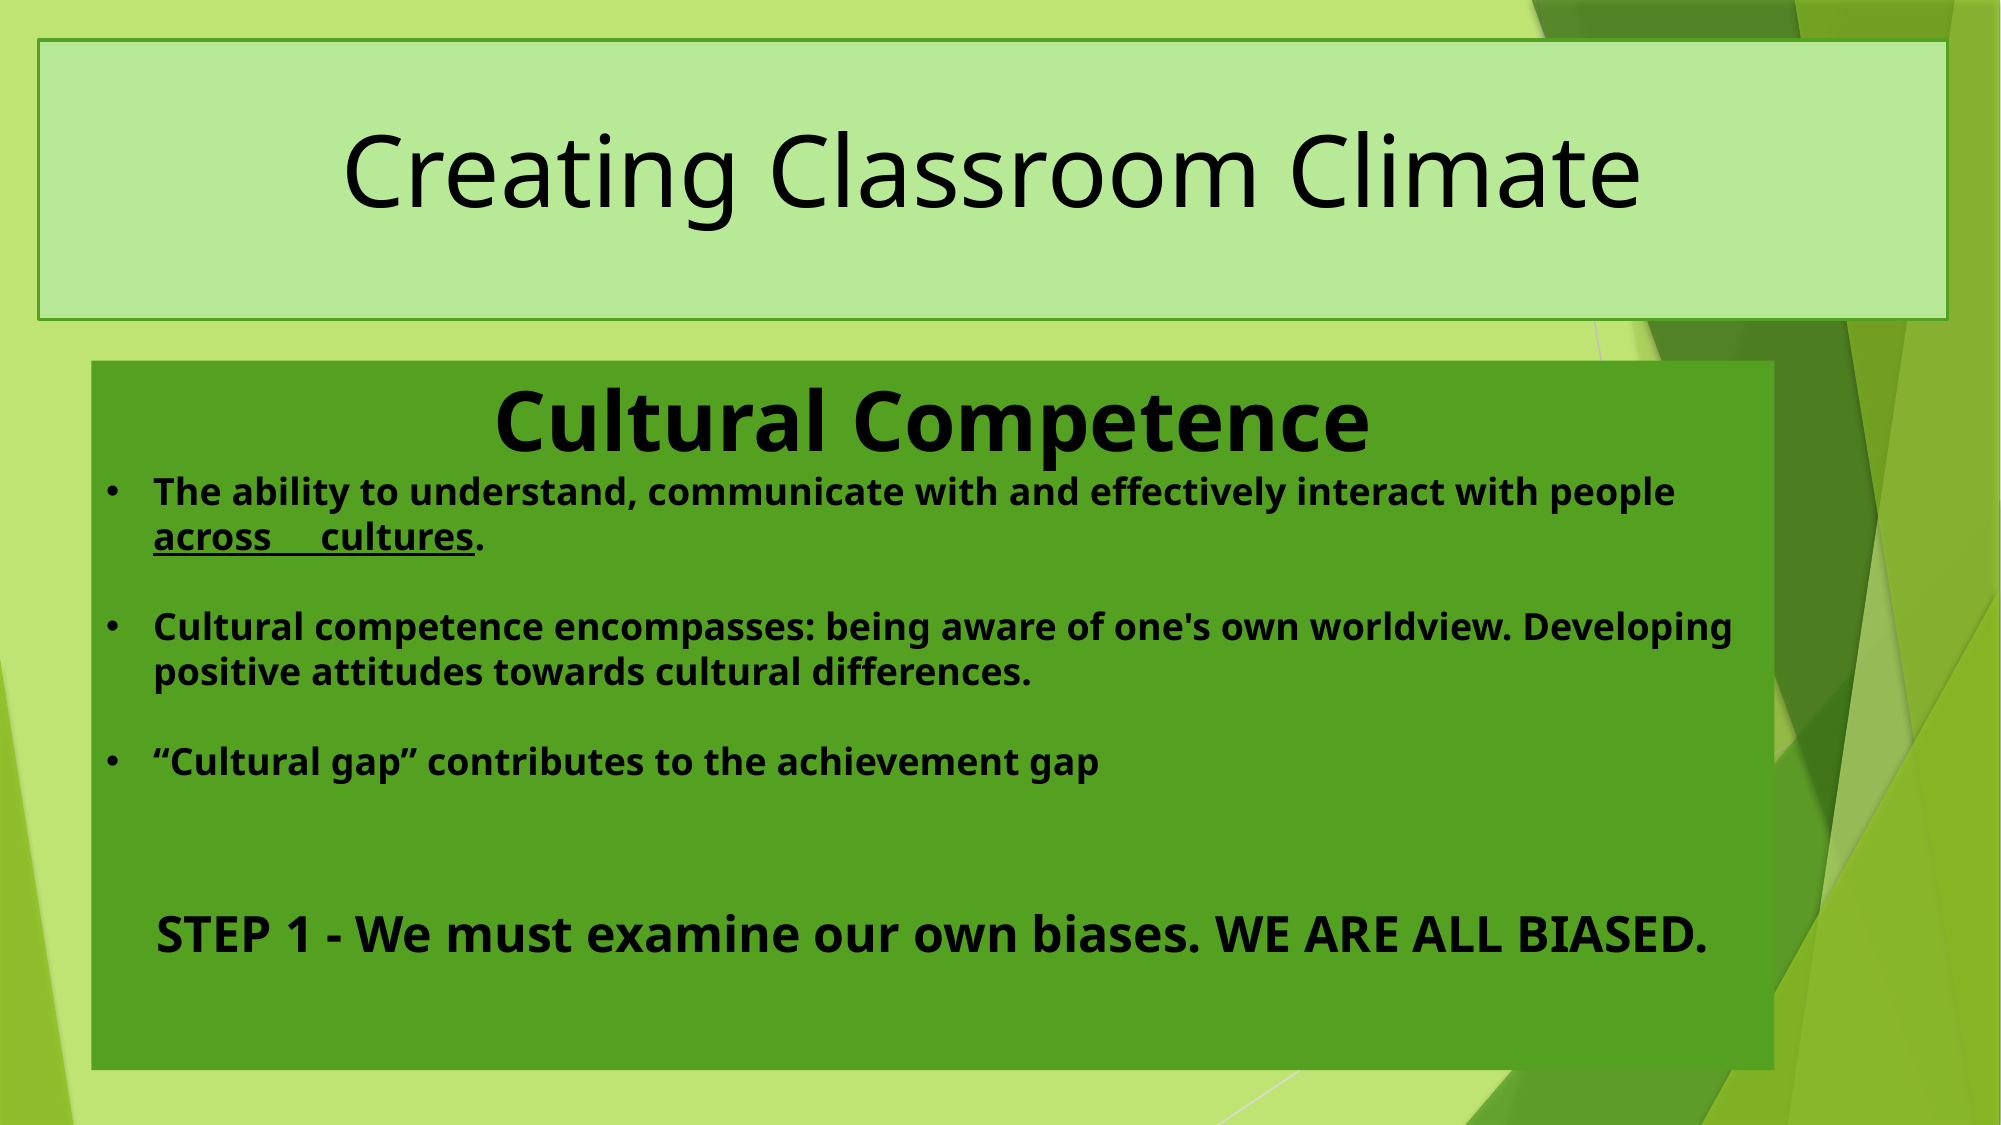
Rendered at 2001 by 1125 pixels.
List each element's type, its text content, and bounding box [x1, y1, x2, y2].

text_box Cultural Competence The ability to understand, communicate with and effectively interact with people across cultures. Cultural competence encompasses: being aware of one's own worldview. Developing positive attitudes towards cultural differences. “Cultural gap” contributes to the achievement gap STEP 1 - We must examine our own biases. WE ARE ALL BIASED. [91, 360, 1775, 1071]
title Creating Classroom Climate [37, 38, 1949, 321]
